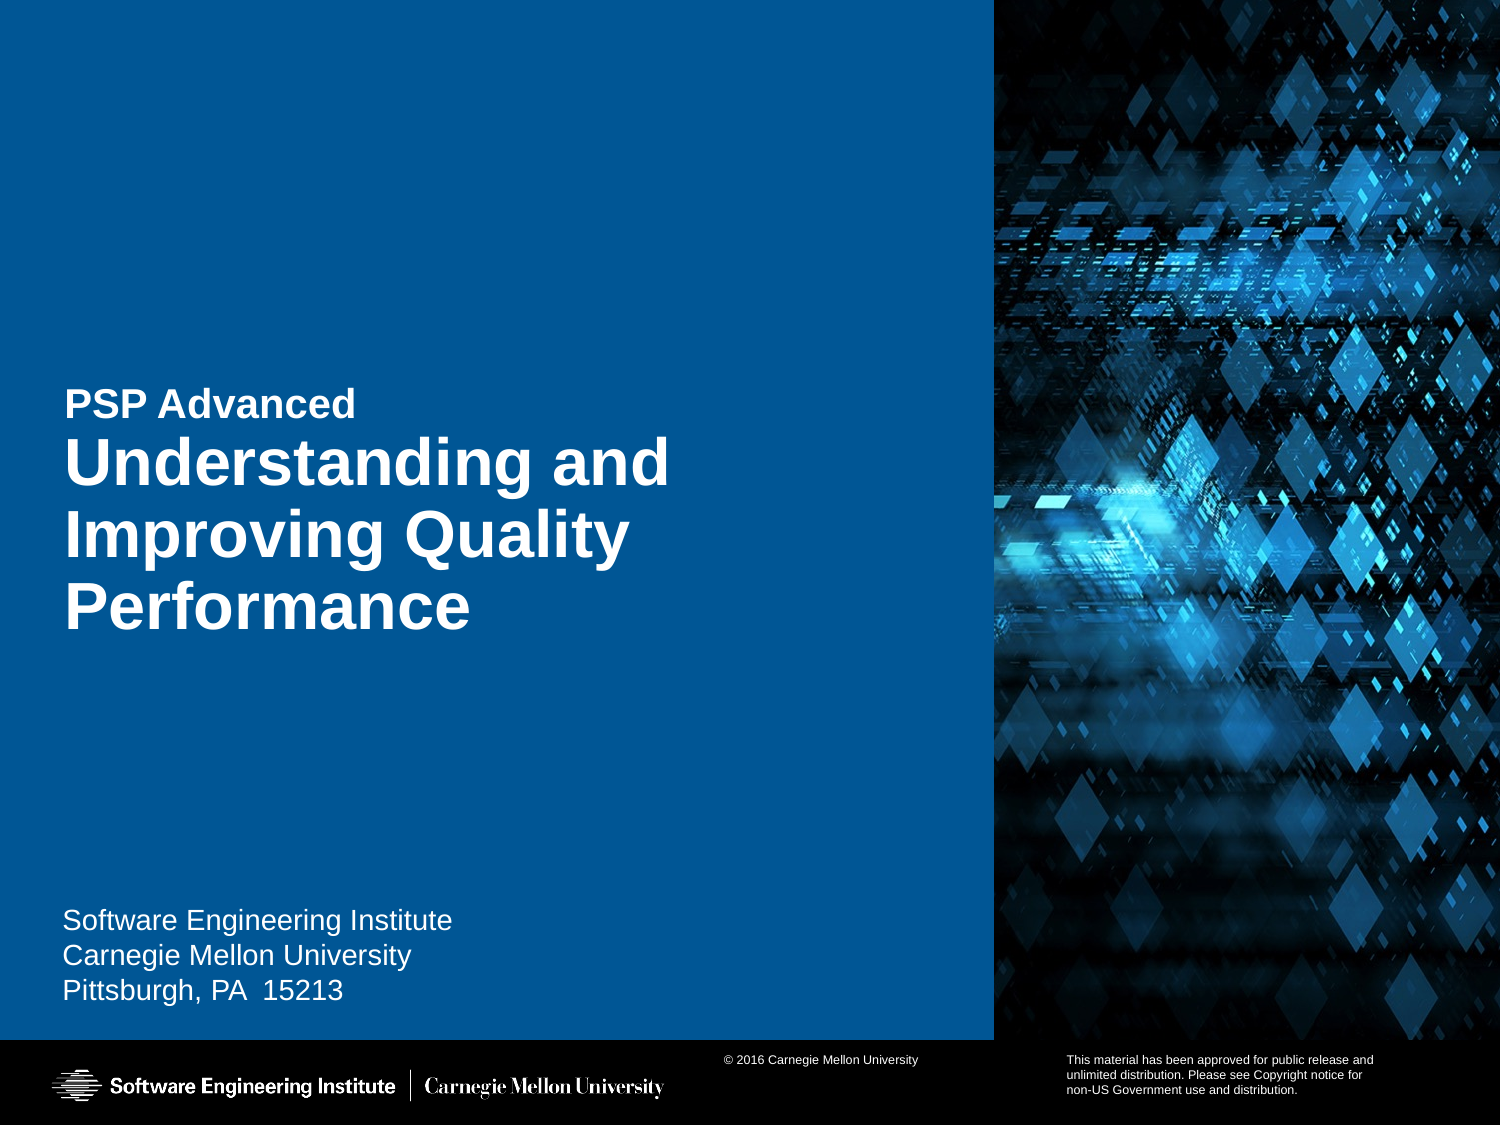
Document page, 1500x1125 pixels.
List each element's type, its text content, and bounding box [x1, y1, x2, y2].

title PSP Advanced Understanding and Improving Quality Performance [64, 43, 850, 644]
picture [43, 1062, 673, 1106]
picture [994, 0, 1500, 1040]
